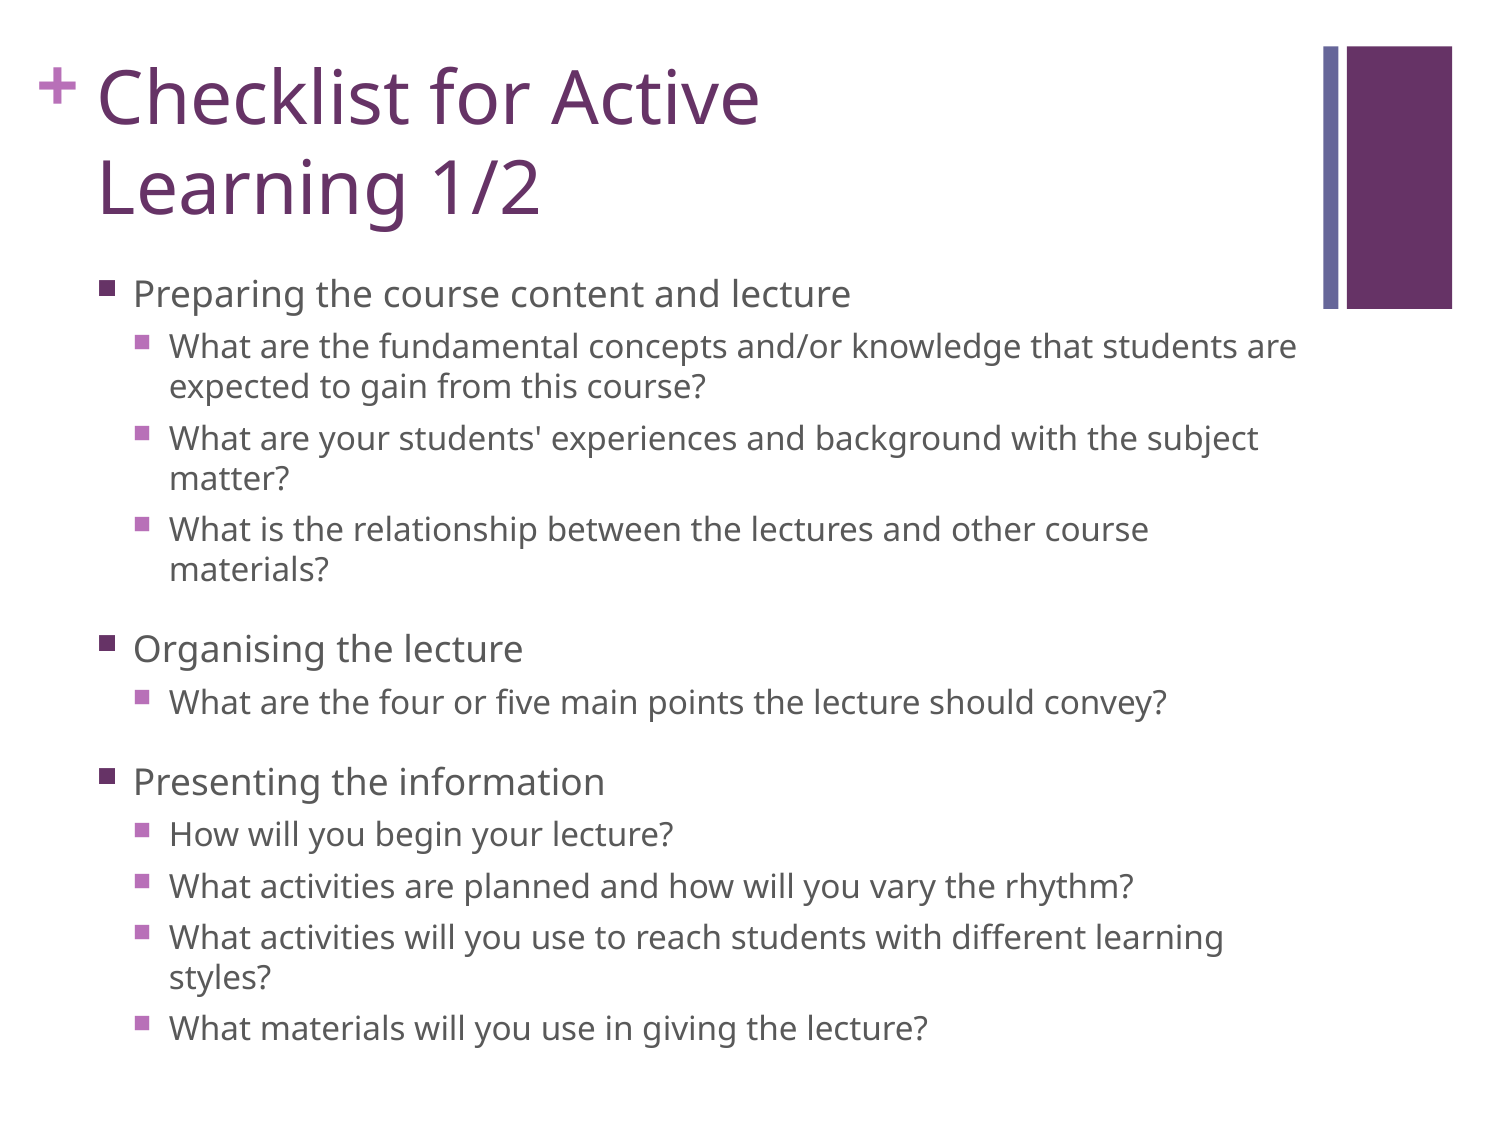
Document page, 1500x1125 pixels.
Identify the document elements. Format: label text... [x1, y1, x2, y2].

title Checklist for Active Learning 1/2 [81, 42, 1322, 227]
list Preparing the course content and lecture What are the fundamental concepts and/or knowledge that students are expected to gain from this course? What are your students' experiences and background with the subject matter? What is the relationship between the lectures and other course materials? Organising the lecture What are the four or five main points the lecture should convey? Presenting the information How will you begin your lecture? What activities are planned and how will you vary the rhythm? What activities will you use to reach students with different learning styles? What materials will you use in giving the lecture? [81, 262, 1322, 1063]
